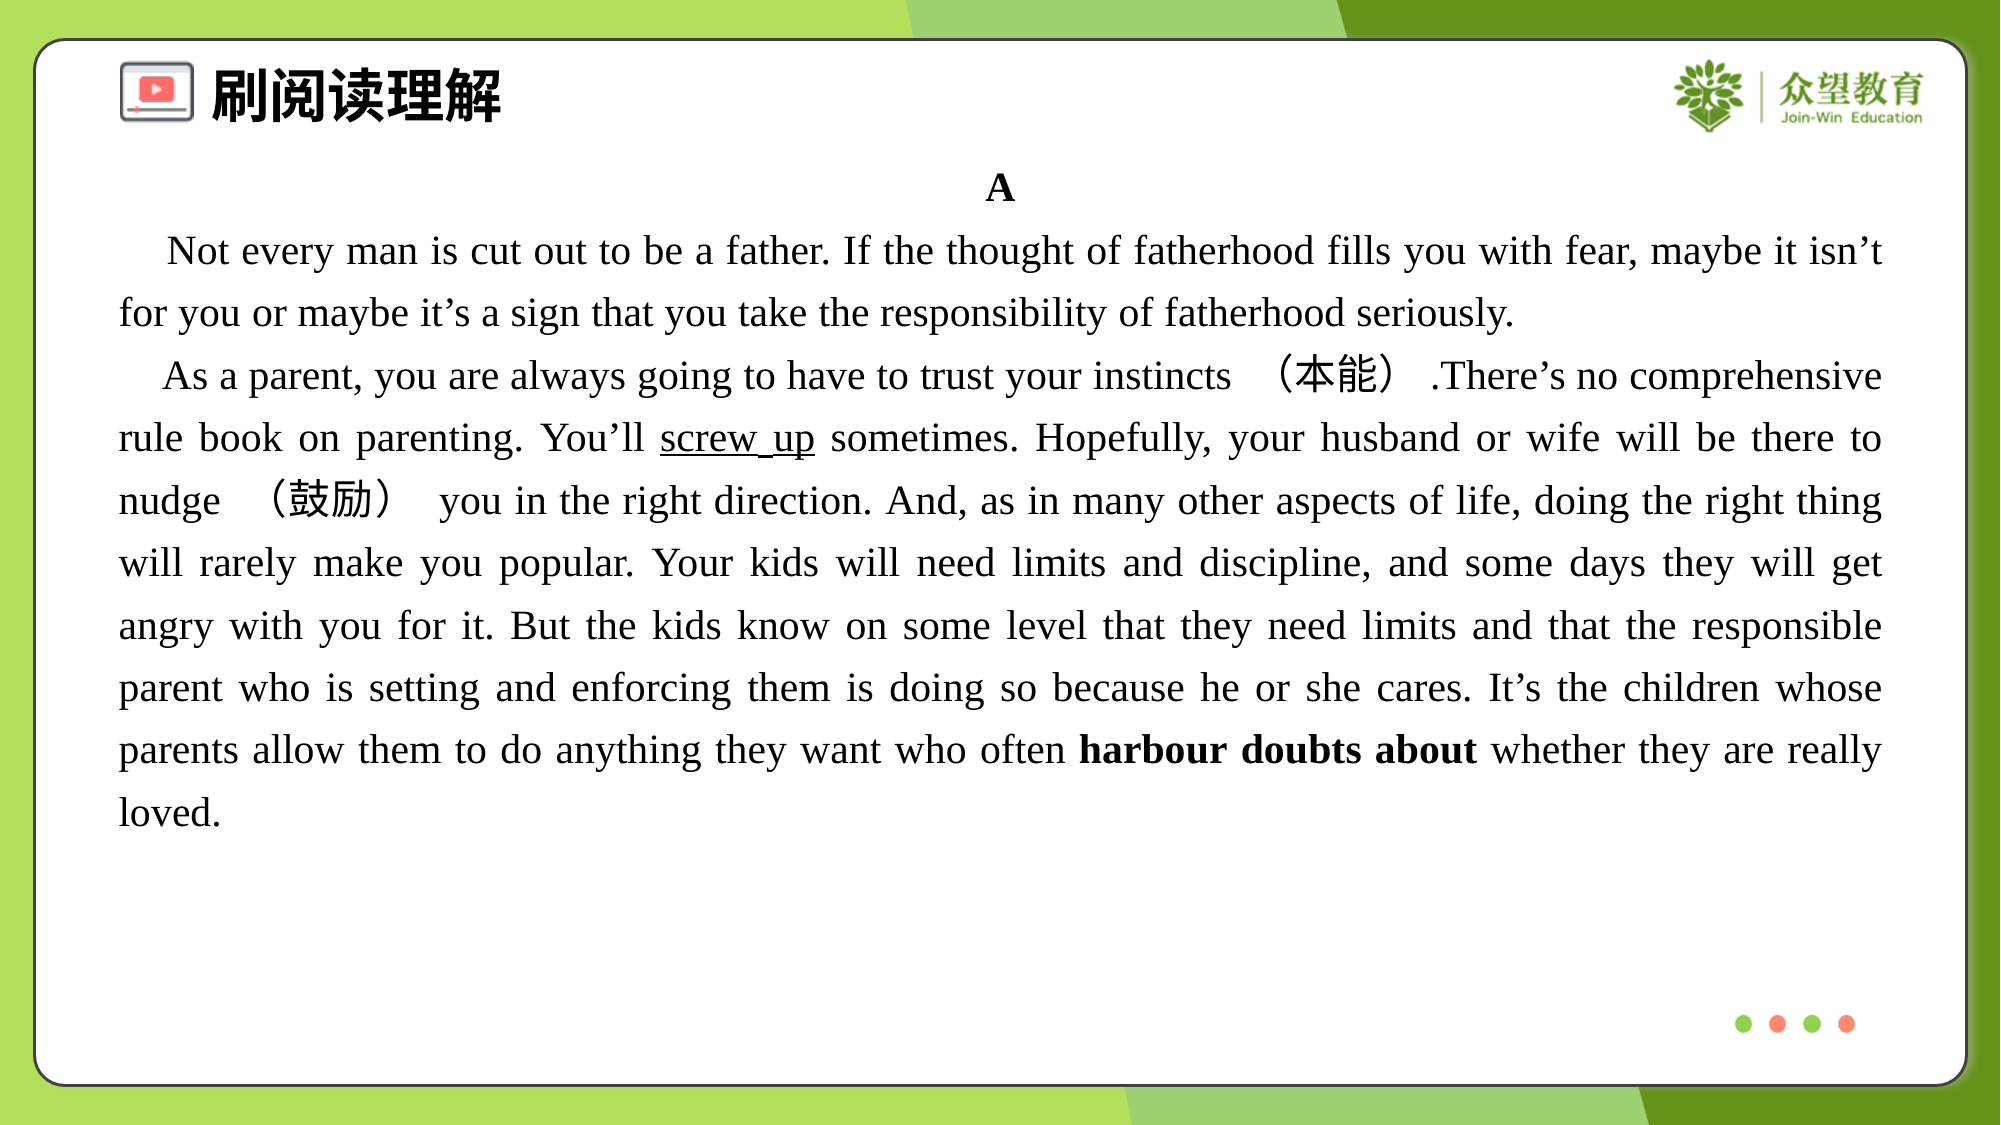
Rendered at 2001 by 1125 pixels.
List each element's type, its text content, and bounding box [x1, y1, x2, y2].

picture [0, 0, 2000, 1125]
text_box A Not every man is cut out to be a father. If the thought of fatherhood fills you with fear, maybe it isn’t for you or maybe it’s a sign that you take the responsibility of fatherhood seriously. As a parent, you are always going to have to trust your instincts （本能）.There’s no comprehensive rule book on parenting. You’ll screw up sometimes. Hopefully, your husband or wife will be there to nudge （鼓励） you in the right direction. And, as in many other aspects of life, doing the right thing will rarely make you popular. Your kids will need limits and discipline, and some days they will get angry with you for it. But the kids know on some level that they need limits and that the responsible parent who is setting and enforcing them is doing so because he or she cares. It’s the children whose parents allow them to do anything they want who often harbour doubts about whether they are really loved. [118, 147, 1883, 898]
